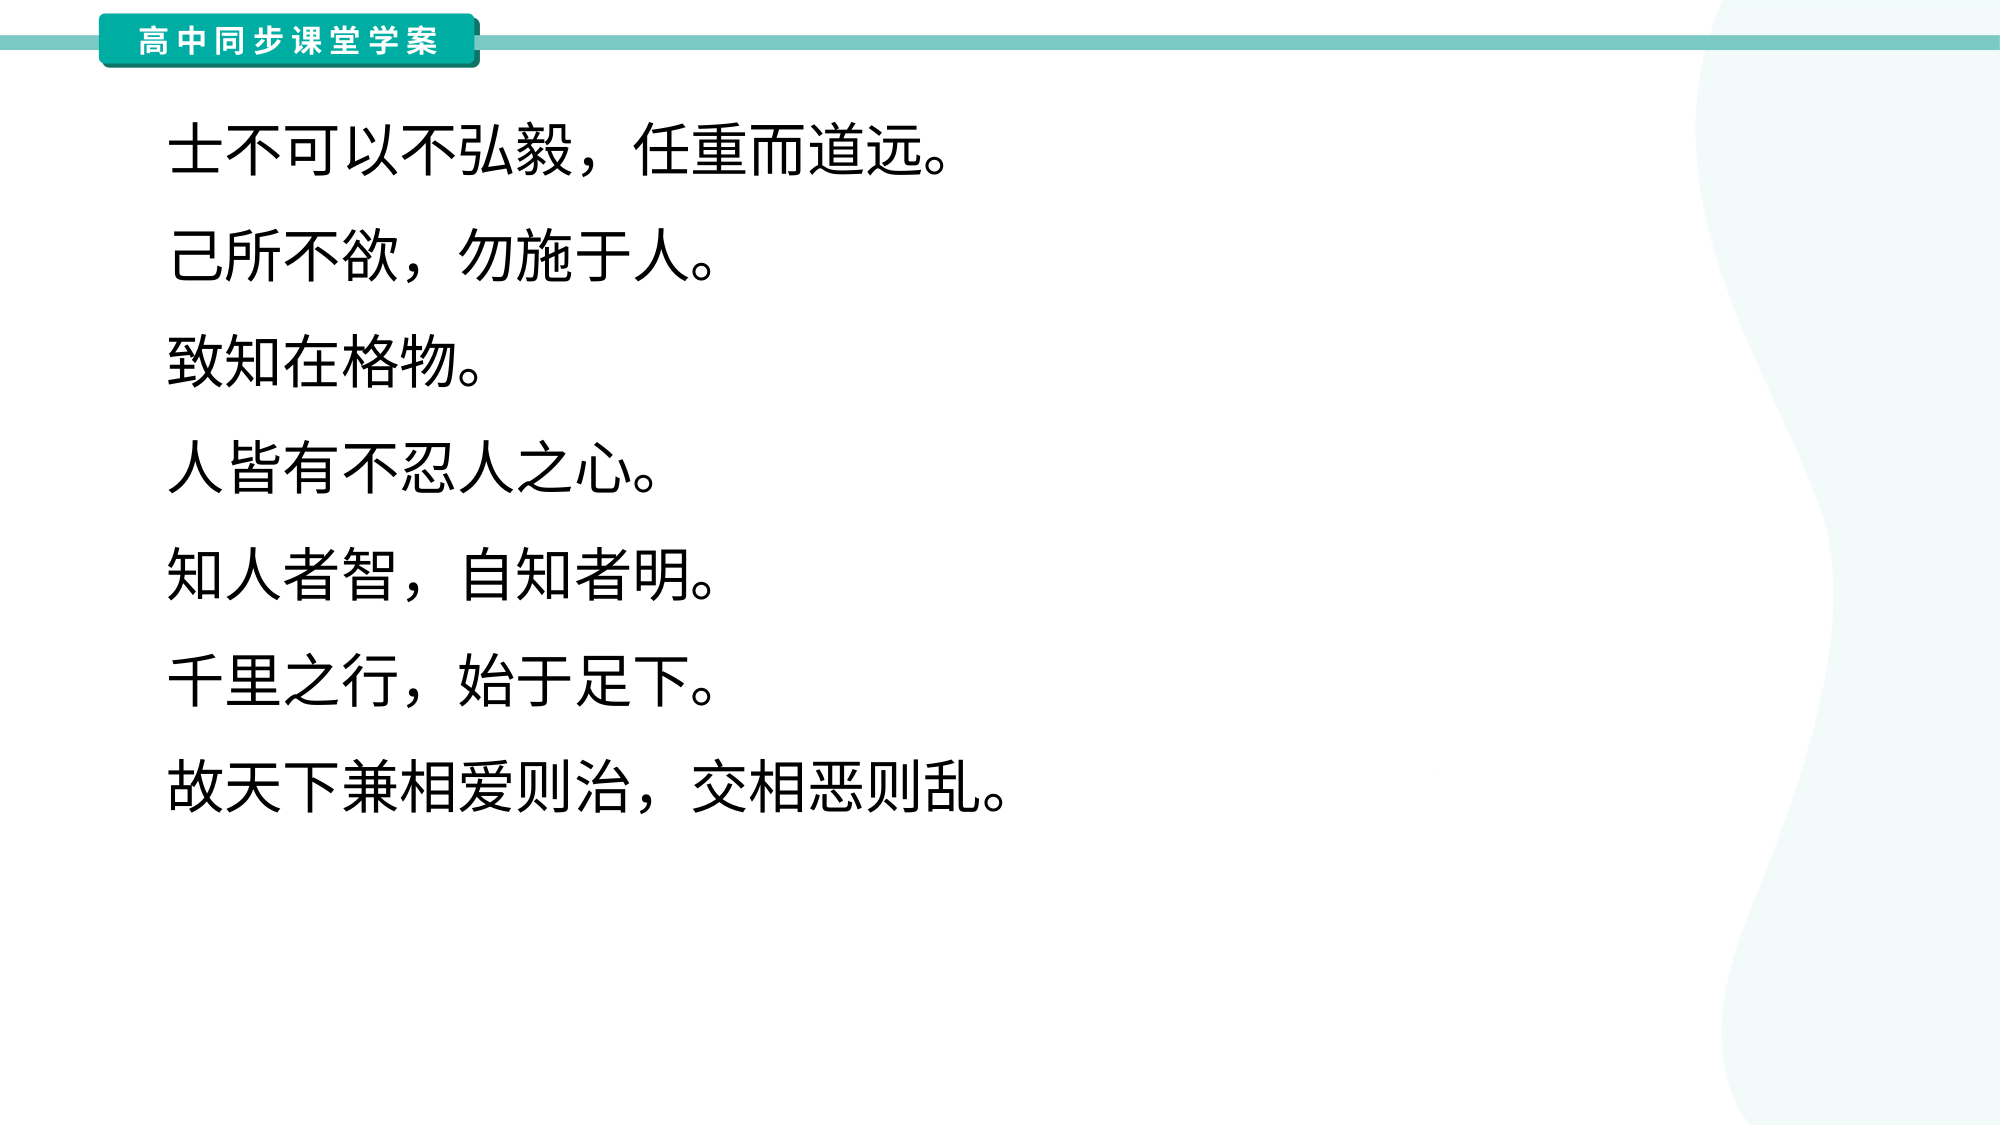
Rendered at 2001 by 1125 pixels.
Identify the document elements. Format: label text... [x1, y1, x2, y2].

text_box 士不可以不弘毅，任重而道远。 己所不欲，勿施于人。 致知在格物。 人皆有不忍人之心。 知人者智，自知者明。 千里之行，始于足下。 故天下兼相爱则治，交相恶则乱。 [100, 76, 1899, 821]
picture [0, 0, 2000, 1125]
